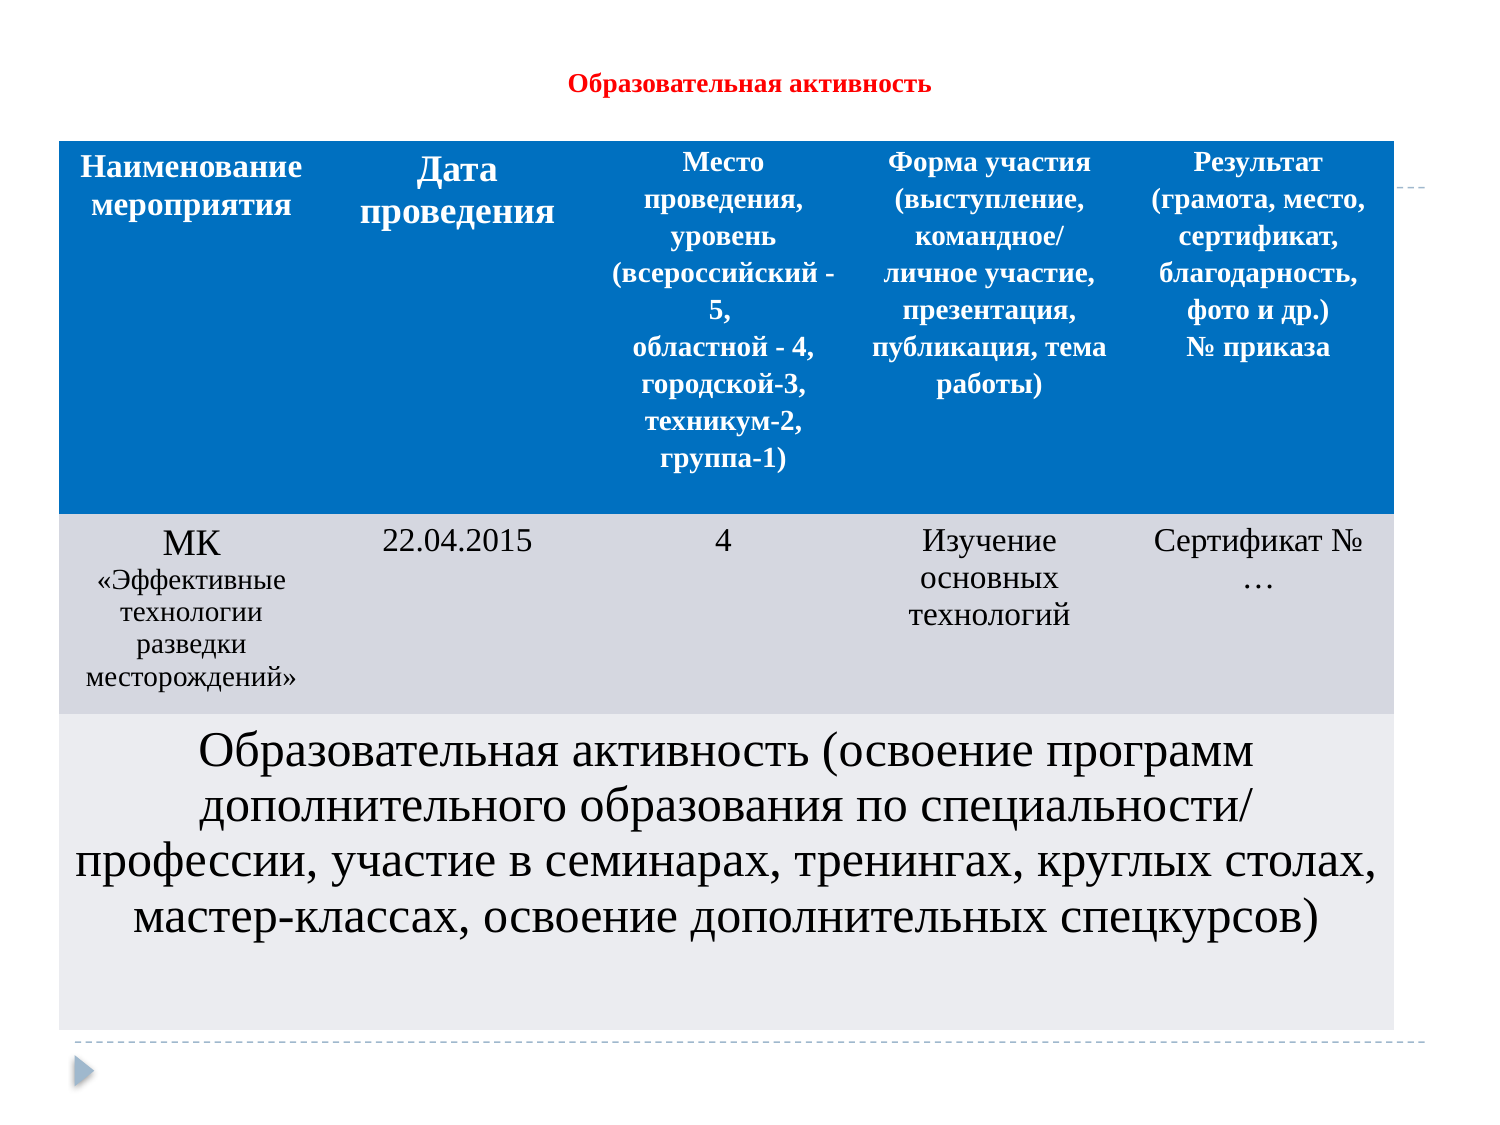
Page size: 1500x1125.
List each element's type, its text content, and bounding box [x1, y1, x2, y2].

table_header Результат (грамота, место, сертификат, благодарность, фото и др.) № приказа [1123, 141, 1394, 514]
table_header Дата проведения [325, 141, 591, 514]
table_cell Образовательная активность (освоение программ дополнительного образования по специальности/ профессии, участие в семинарах, тренингах, круглых столах, мастер-классах, освоение дополнительных спецкурсов) [59, 714, 1394, 1030]
table_cell 4 [591, 514, 857, 714]
table_cell МК «Эффективные технологии разведки месторождений» [59, 514, 325, 714]
table_cell Изучение основных технологий [857, 514, 1123, 714]
table_cell 22.04.2015 [325, 514, 591, 714]
table_header Наименование мероприятия [59, 141, 325, 514]
title Образовательная активность [75, 24, 1425, 106]
table_cell Сертификат №… [1123, 514, 1394, 714]
table_header Форма участия (выступление, командное/ личное участие, презентация, публикация, тема работы) [857, 141, 1123, 514]
table_header Место проведения, уровень (всероссийский - 5, областной - 4, городской-3, техникум-2, группа-1) [591, 141, 857, 514]
